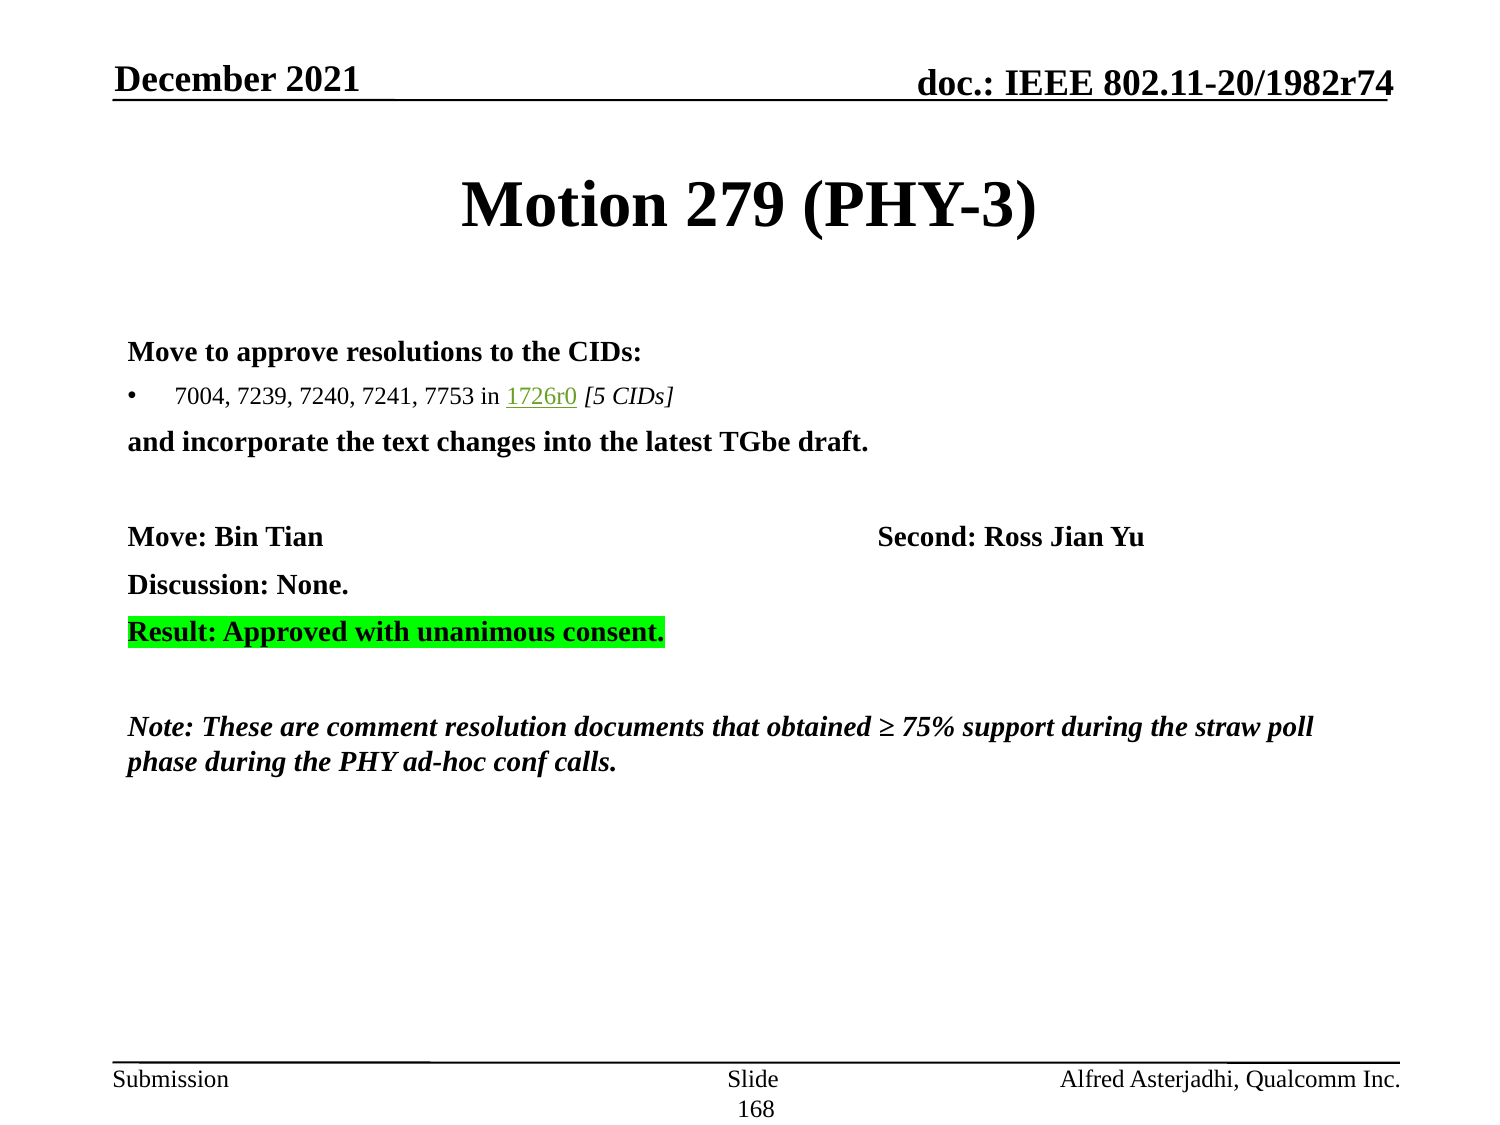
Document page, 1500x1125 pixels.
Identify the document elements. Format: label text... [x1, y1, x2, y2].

footer Alfred Asterjadhi, Qualcomm Inc. [878, 1061, 1402, 1093]
title Motion 279 (PHY-3) [112, 112, 1388, 288]
list Move to approve resolutions to the CIDs: 7004, 7239, 7240, 7241, 7753 in 1726r0 [5 CIDs] and incorporate the text changes into the latest TGbe draft. Move: Bin Tian Second: Ross Jian Yu Discussion: None. Result: Approved with unanimous consent. Note: These are comment resolution documents that obtained ≥ 75% support during the straw poll phase during the PHY ad-hoc conf calls. [112, 324, 1388, 1063]
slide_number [114, 54, 423, 100]
slide_number Slide 168 [712, 1061, 800, 1123]
